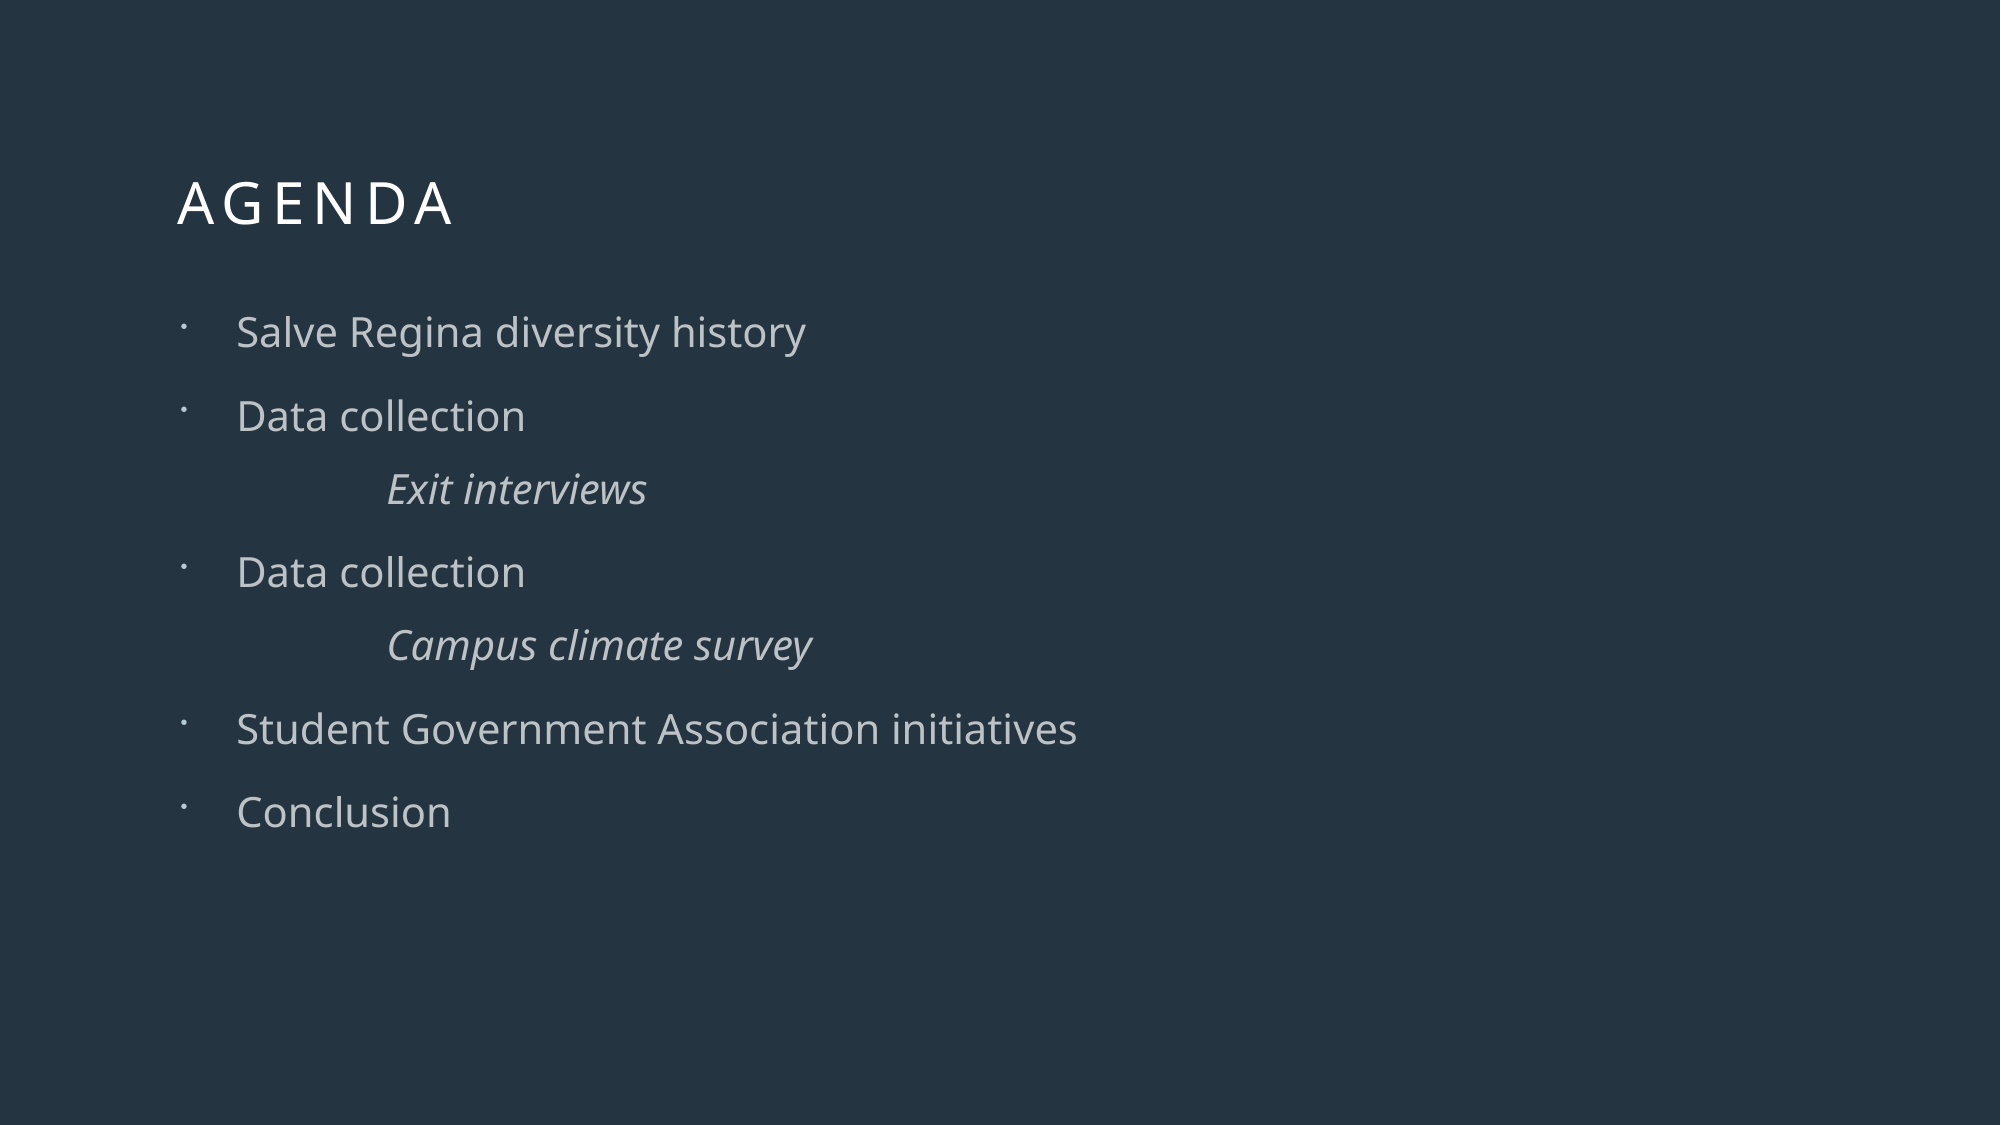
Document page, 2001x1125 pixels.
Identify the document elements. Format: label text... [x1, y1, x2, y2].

list Salve Regina diversity history Data collection Exit interviews Data collection Campus climate survey Student Government Association initiatives Conclusion [177, 293, 1822, 947]
title Agenda [177, 165, 1822, 274]
